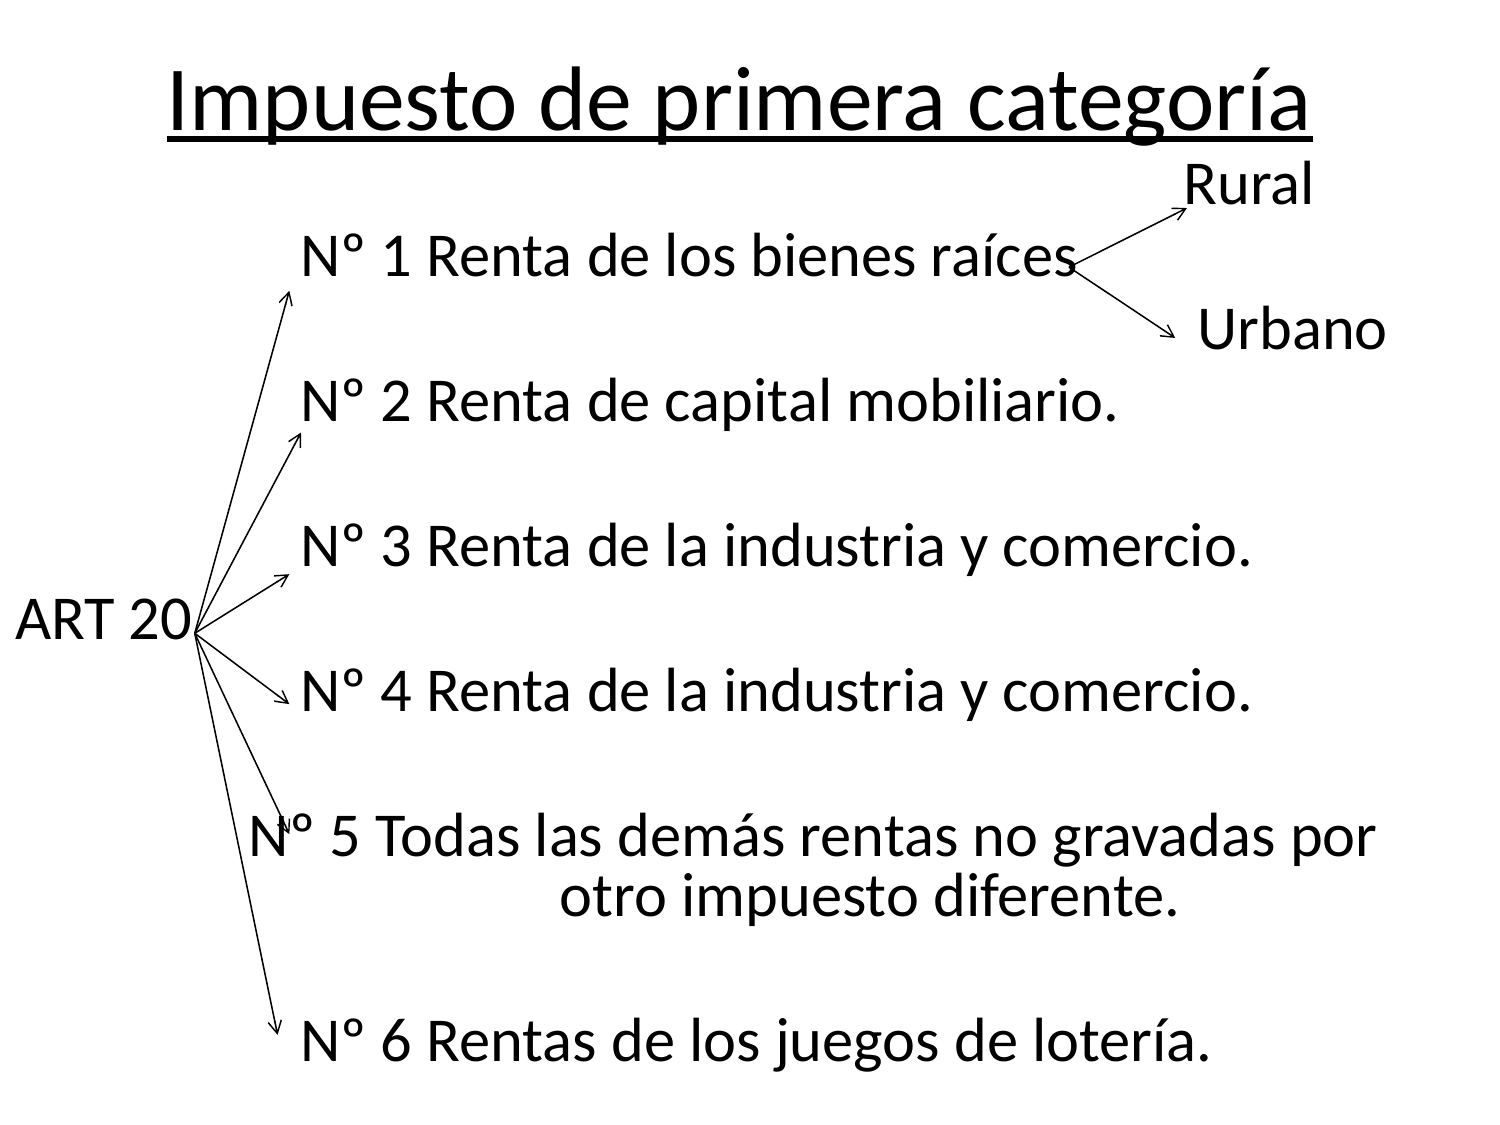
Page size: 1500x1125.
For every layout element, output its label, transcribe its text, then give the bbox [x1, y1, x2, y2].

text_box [194, 573, 290, 632]
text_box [194, 633, 290, 684]
list Rural Nº 1 Renta de los bienes raíces Urbano Nº 2 Renta de capital mobiliario. Nº 3 Renta de la industria y comercio. ART 20 Nº 4 Renta de la industria y comercio. Nº 5 Todas las demás rentas no gravadas por otro impuesto diferente. Nº 6 Rentas de los juegos de lotería. [0, 148, 1500, 1125]
title Impuesto de primera categoría [64, 0, 1416, 148]
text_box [70, 414, 414, 510]
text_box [141, 686, 343, 782]
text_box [35, 792, 438, 876]
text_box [147, 479, 349, 587]
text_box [1068, 207, 1188, 268]
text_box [1068, 266, 1176, 339]
